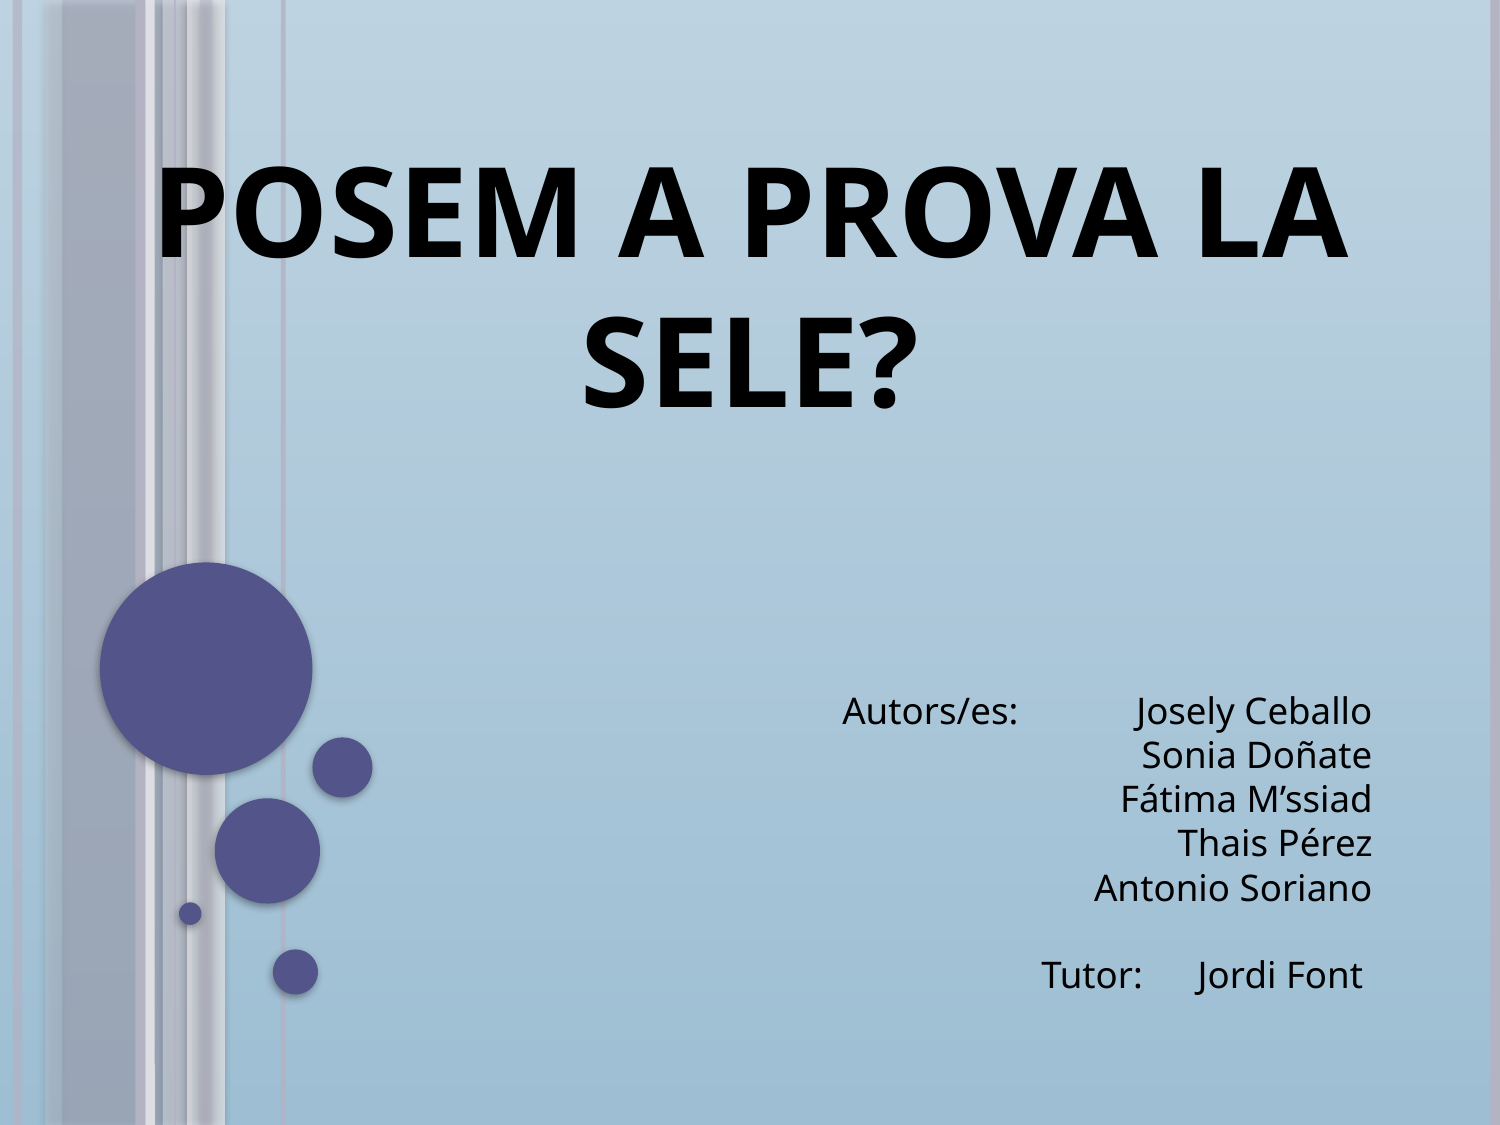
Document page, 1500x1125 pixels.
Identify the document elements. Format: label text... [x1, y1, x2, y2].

subtitle Autors/es: Josely Ceballo Sonia Doñate Fátima M’ssiad Thais Pérez Antonio Soriano Tutor: Jordi Font [375, 680, 1388, 1046]
title POSEM A PROVA LA SELE? [56, 125, 1444, 315]
